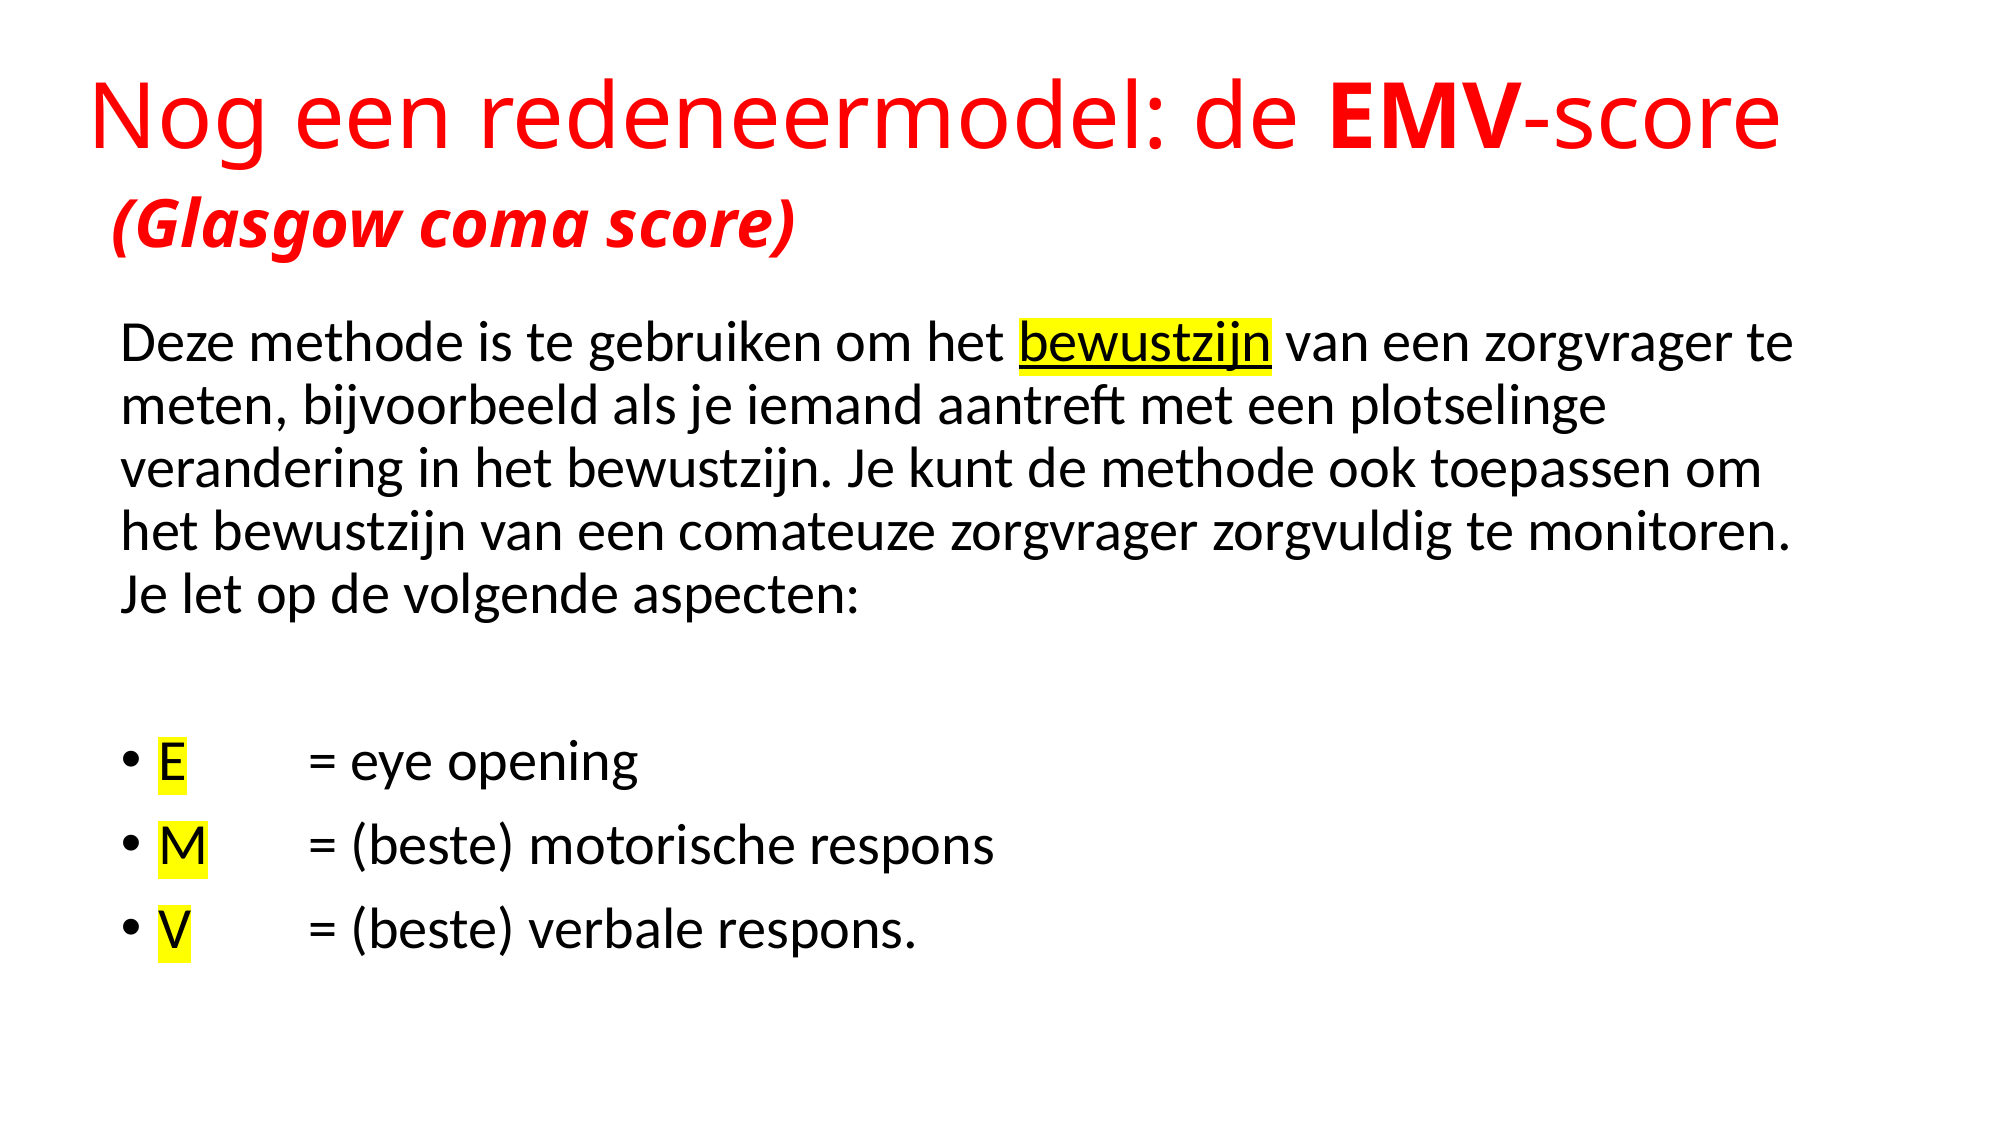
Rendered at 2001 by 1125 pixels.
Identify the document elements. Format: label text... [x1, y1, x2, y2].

title Nog een redeneermodel: de EMV-score (Glasgow coma score) [72, 59, 1863, 278]
list Deze methode is te gebruiken om het bewustzijn van een zorgvrager te meten, bijvoorbeeld als je iemand aantreft met een plotselinge verandering in het bewustzijn. Je kunt de methode ook toepassen om het bewustzijn van een comateuze zorgvrager zorgvuldig te monitoren. Je let op de volgende aspecten: E = eye opening M = (beste) motorische respons V = (beste) verbale respons. [105, 303, 1831, 1018]
